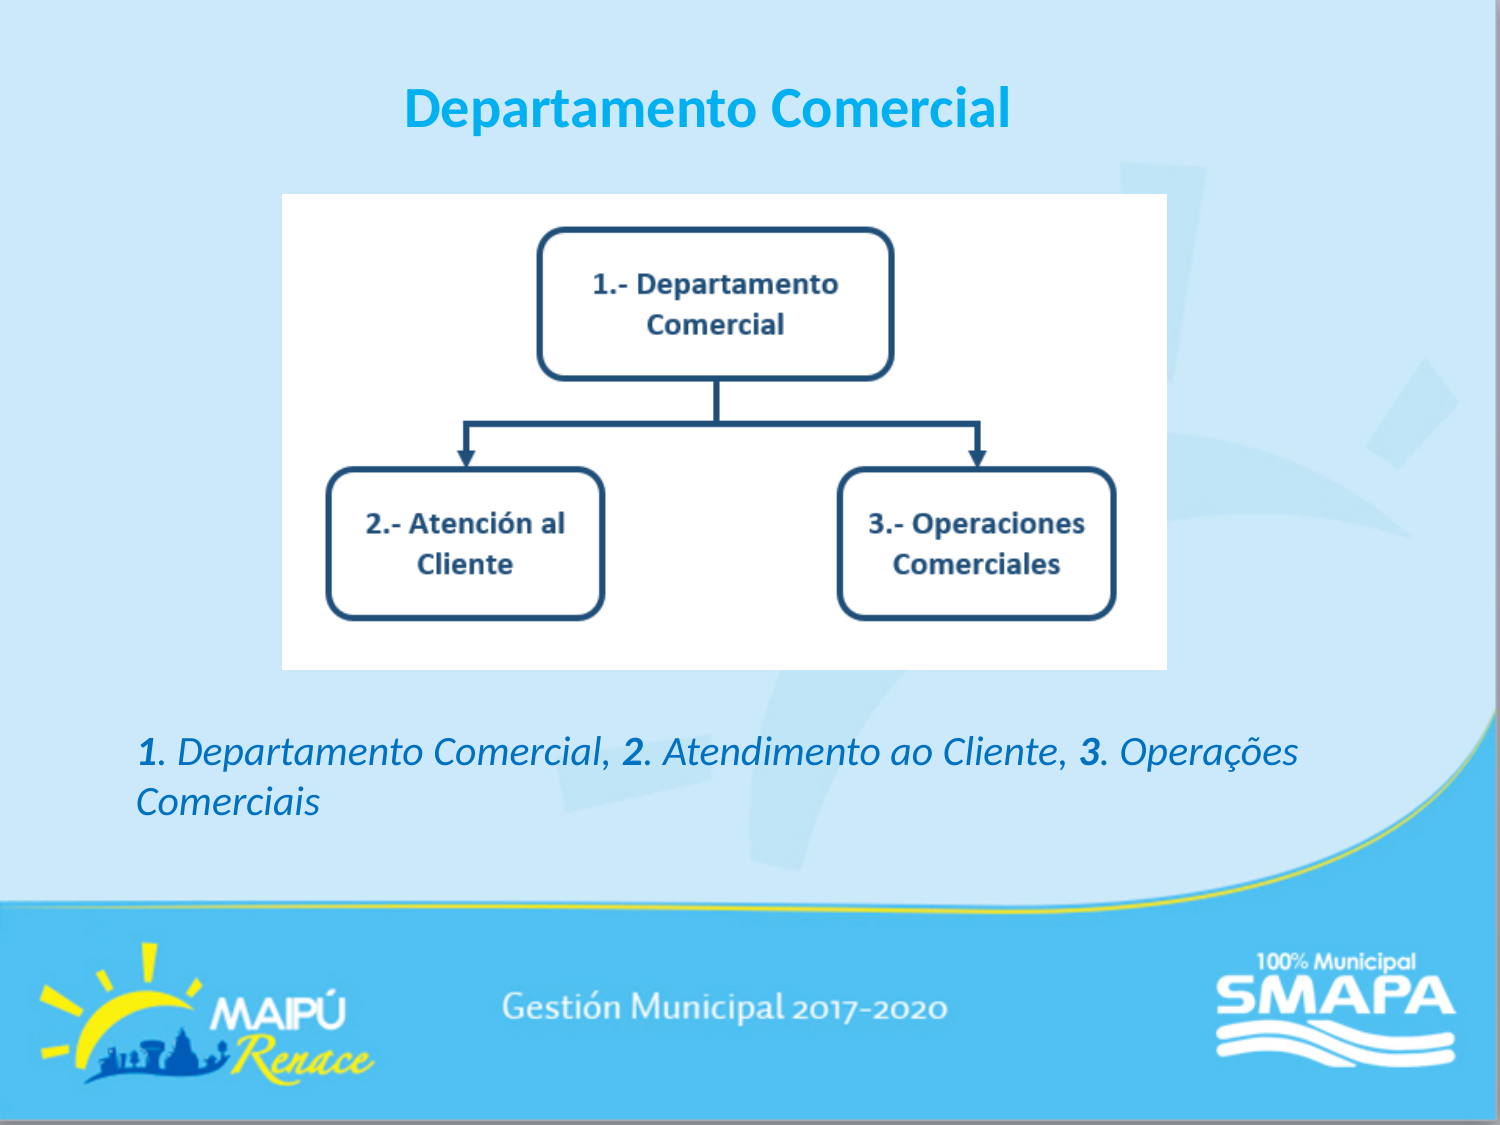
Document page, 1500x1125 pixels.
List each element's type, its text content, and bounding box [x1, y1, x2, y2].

text_box 1. Departamento Comercial, 2. Atendimento ao Cliente, 3. Operações Comerciais [121, 716, 1334, 831]
text_box Departamento Comercial [364, 61, 1027, 147]
picture [0, 0, 1500, 1125]
